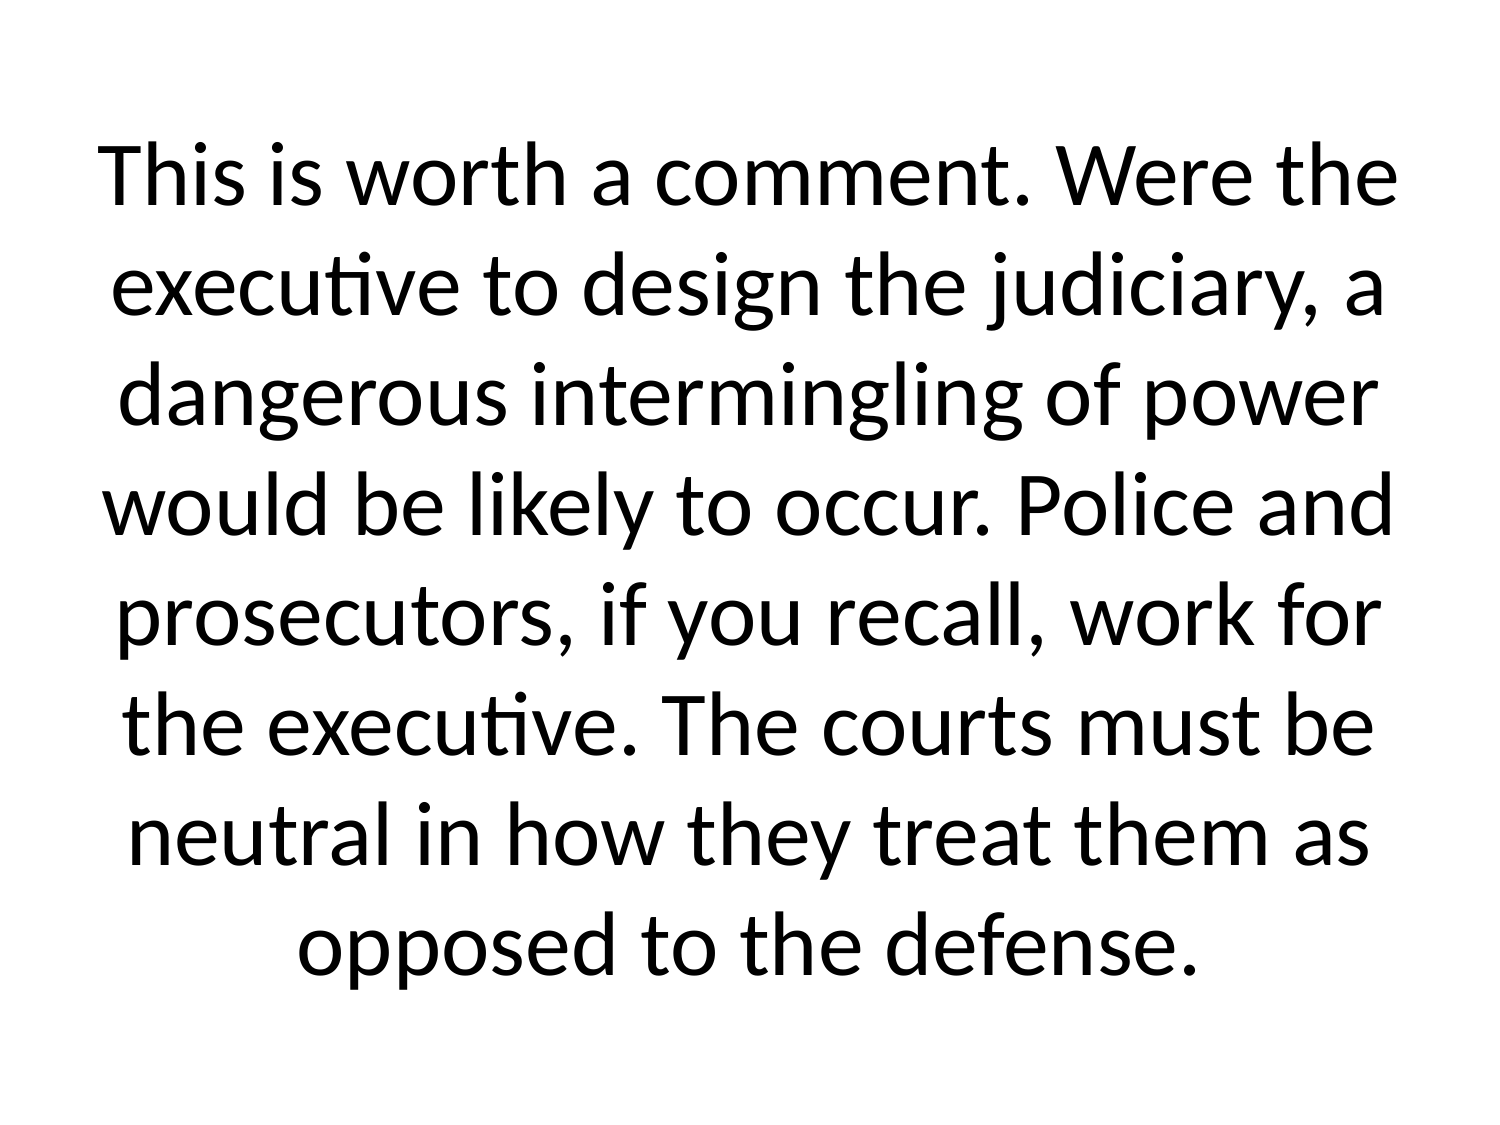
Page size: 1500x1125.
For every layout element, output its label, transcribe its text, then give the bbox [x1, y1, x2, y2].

title This is worth a comment. Were the executive to design the judiciary, a dangerous intermingling of power would be likely to occur. Police and prosecutors, if you recall, work for the executive. The courts must be neutral in how they treat them as opposed to the defense. [74, 44, 1426, 1063]
